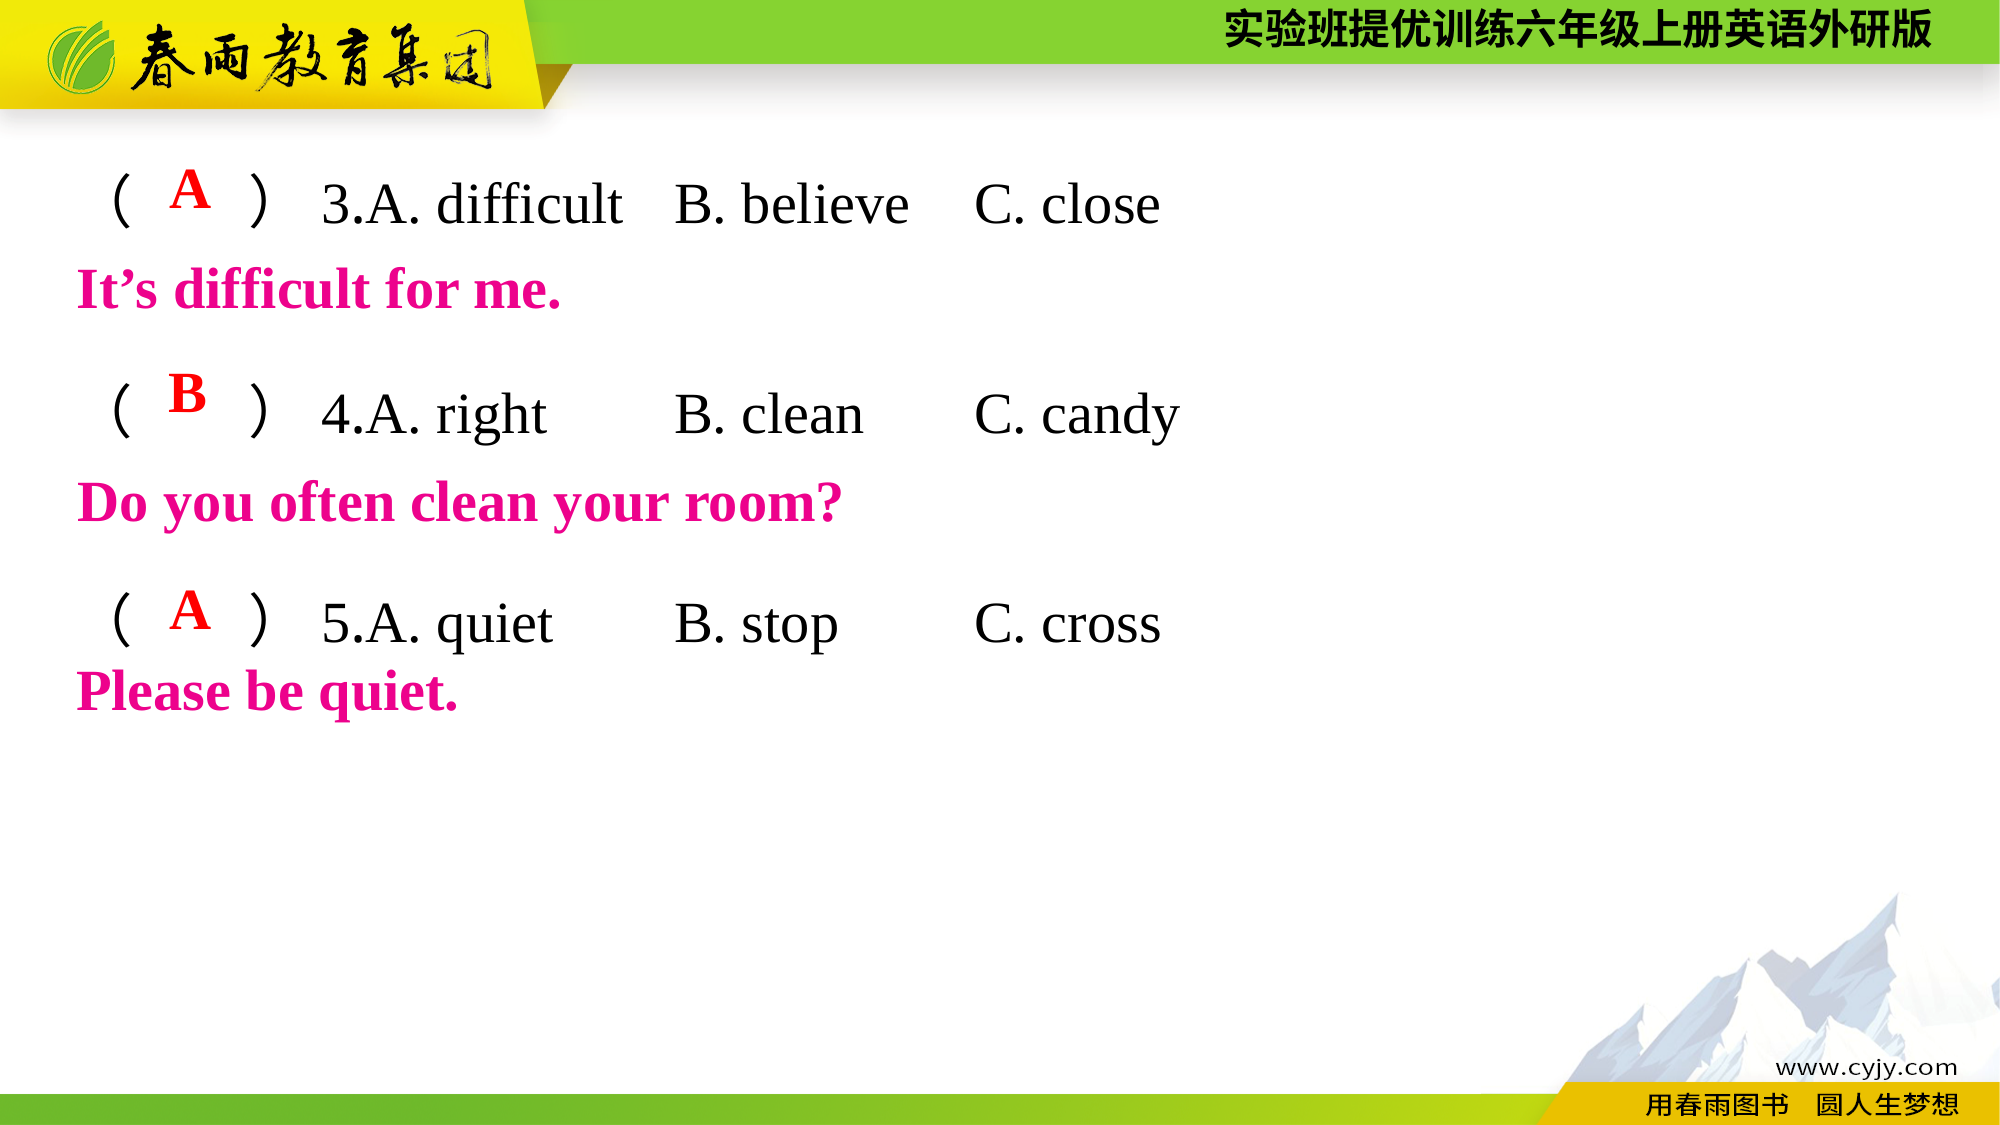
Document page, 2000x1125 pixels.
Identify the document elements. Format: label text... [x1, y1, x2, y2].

text_box A [154, 563, 227, 649]
text_box A [154, 142, 227, 228]
text_box B [154, 347, 223, 432]
text_box Please be quiet. [61, 645, 475, 730]
list （ ）3.A. difficult B. believe C. close （ ）4.A. right B. clean C. candy （ ）5.A. quiet B. stop C. cross [59, 122, 1944, 668]
text_box Do you often clean your room? [63, 455, 861, 541]
text_box It’s difficult for me. [61, 208, 578, 328]
picture [0, 0, 2000, 1125]
